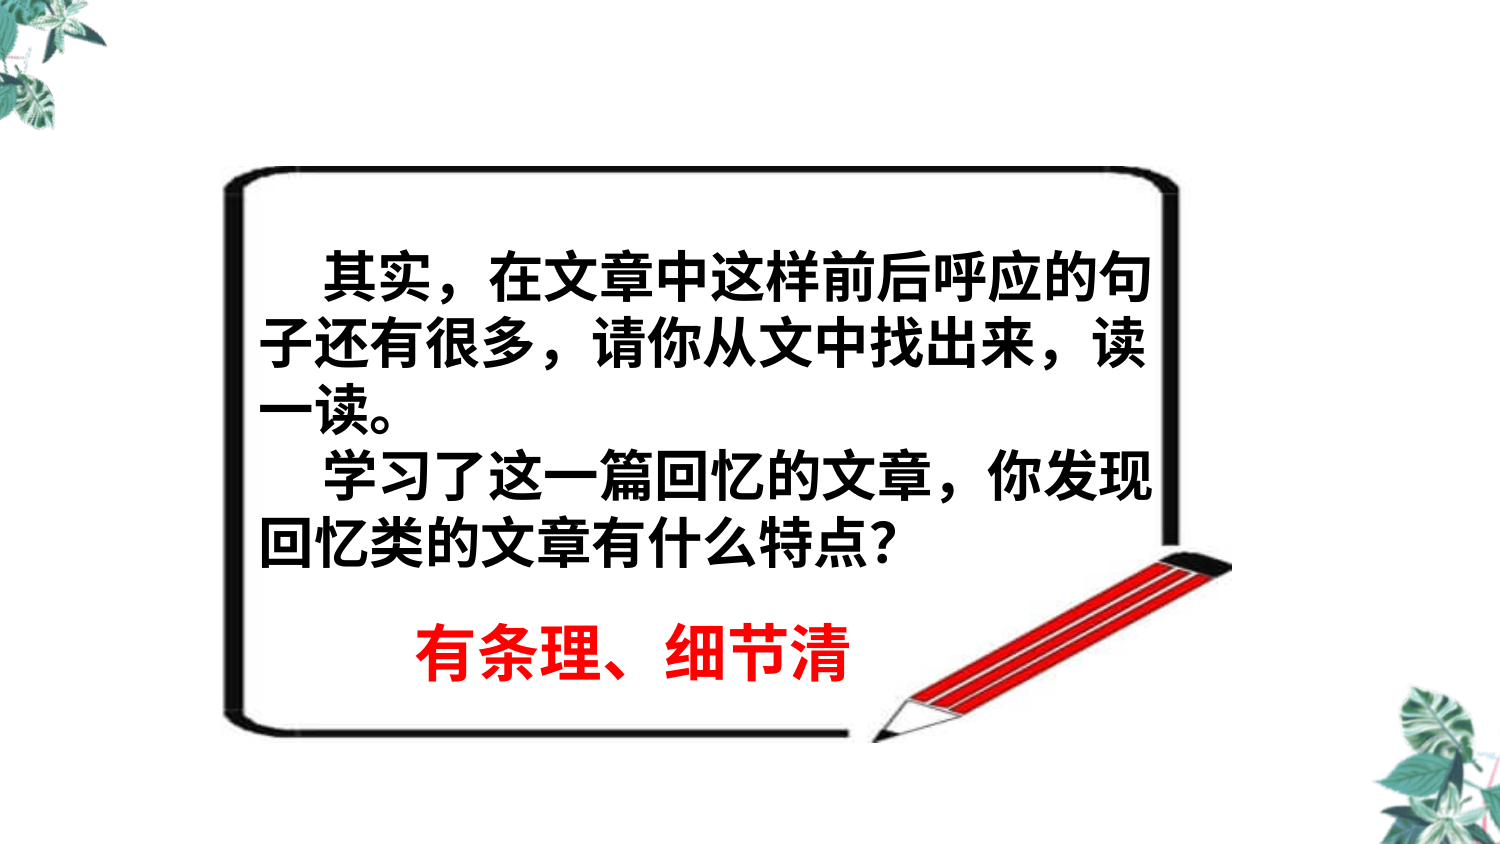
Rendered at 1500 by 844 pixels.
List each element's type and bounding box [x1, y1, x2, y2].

picture [0, 0, 148, 167]
picture [1294, 595, 1500, 844]
picture [221, 166, 1232, 743]
